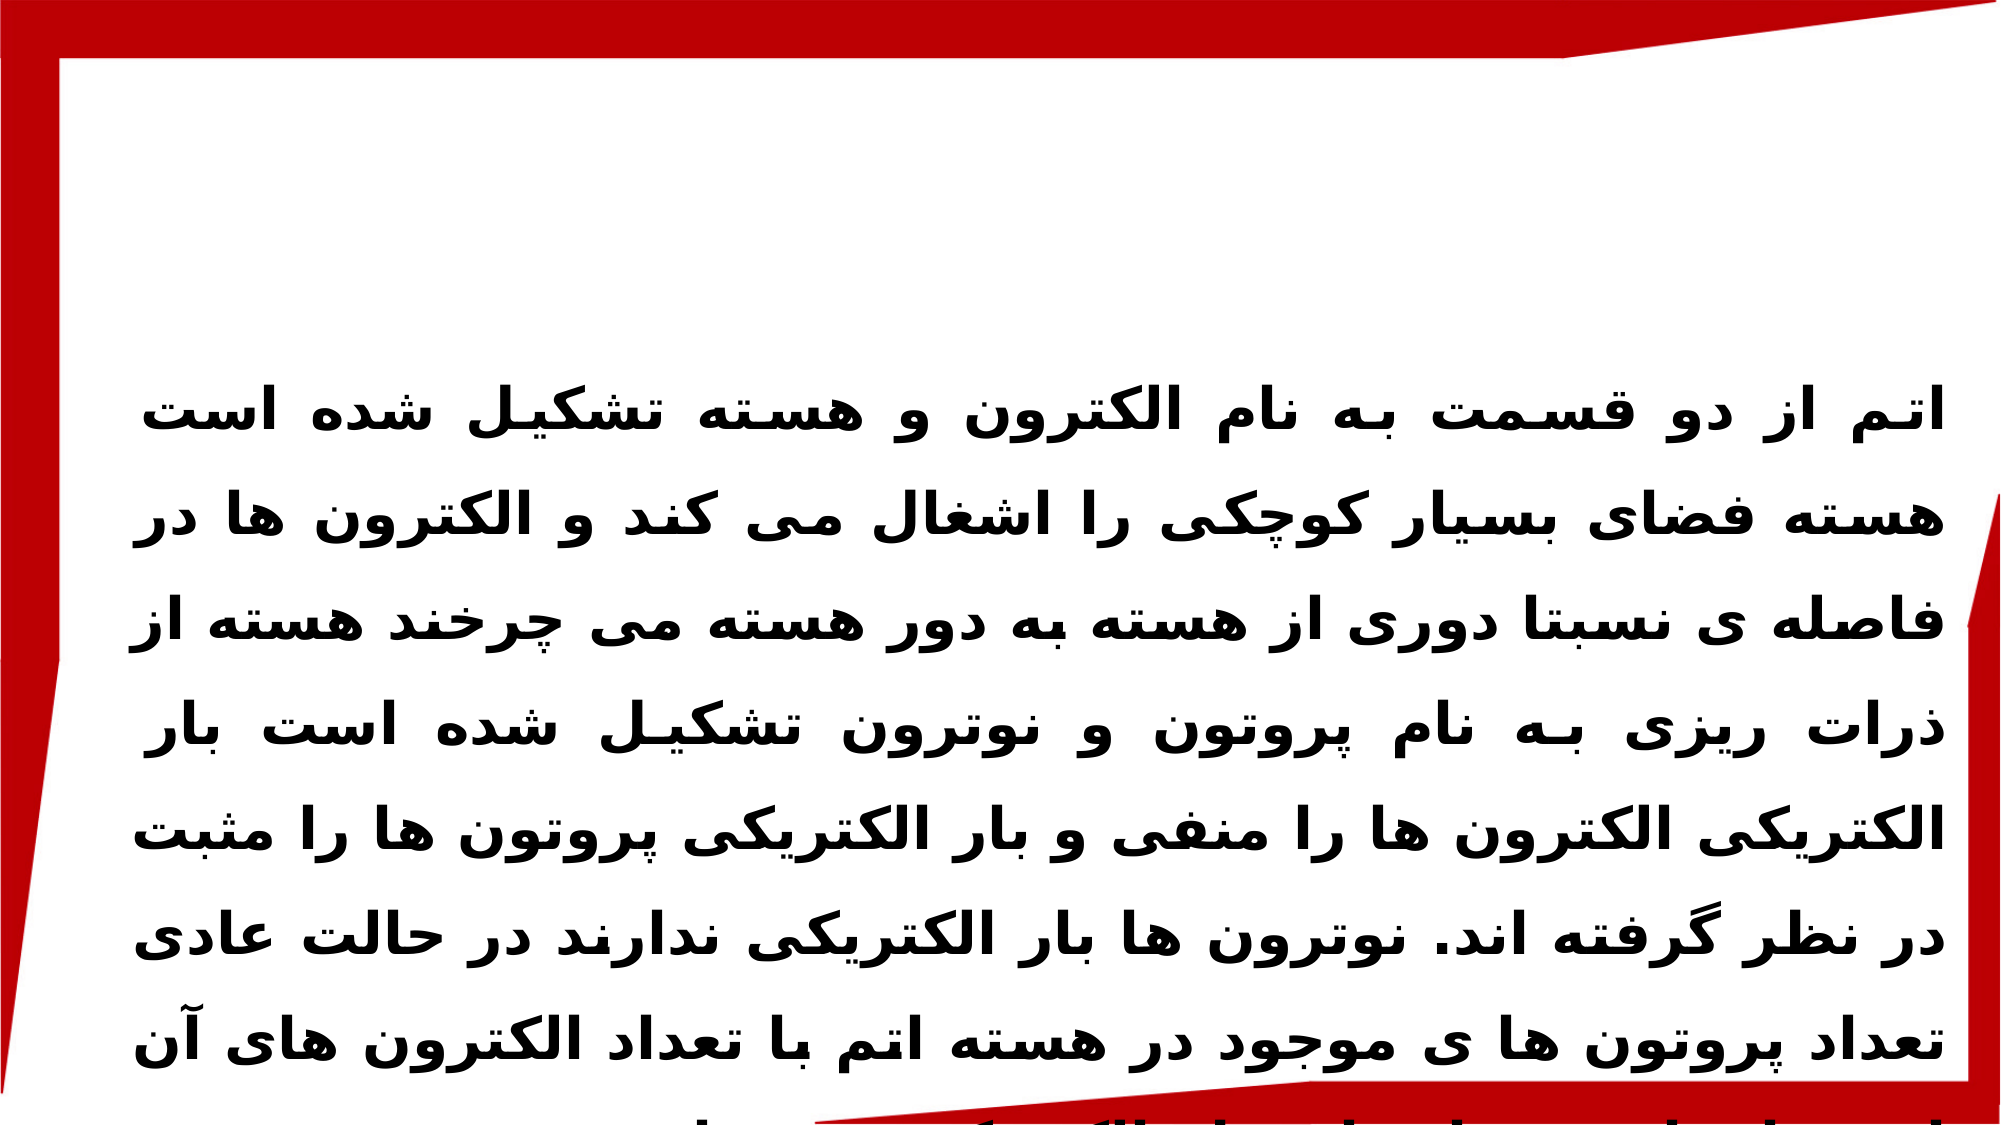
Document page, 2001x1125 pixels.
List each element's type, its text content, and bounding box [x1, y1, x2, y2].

picture [0, 0, 2001, 1125]
text_box اتم از دو قسمت به نام الکترون و هسته تشکیل شده است هسته فضای بسیار کوچکی را اشغال می کند و الکترون ها در فاصله ی نسبتا دوری از هسته به دور هسته می چرخند هسته از ذرات ریزی به نام پروتون و نوترون تشکیل شده است بار الکتریکی الکترون ها را منفی و بار الکتریکی پروتون ها را مثبت در نظر گرفته اند. نوترون ها بار الکتریکی ندارند در حالت عادی تعداد پروتون ها ی موجود در هسته اتم با تعداد الکترون های آن اتم برابر است و اتم از نظر الکتریکی خنثی است. [115, 329, 1963, 1125]
